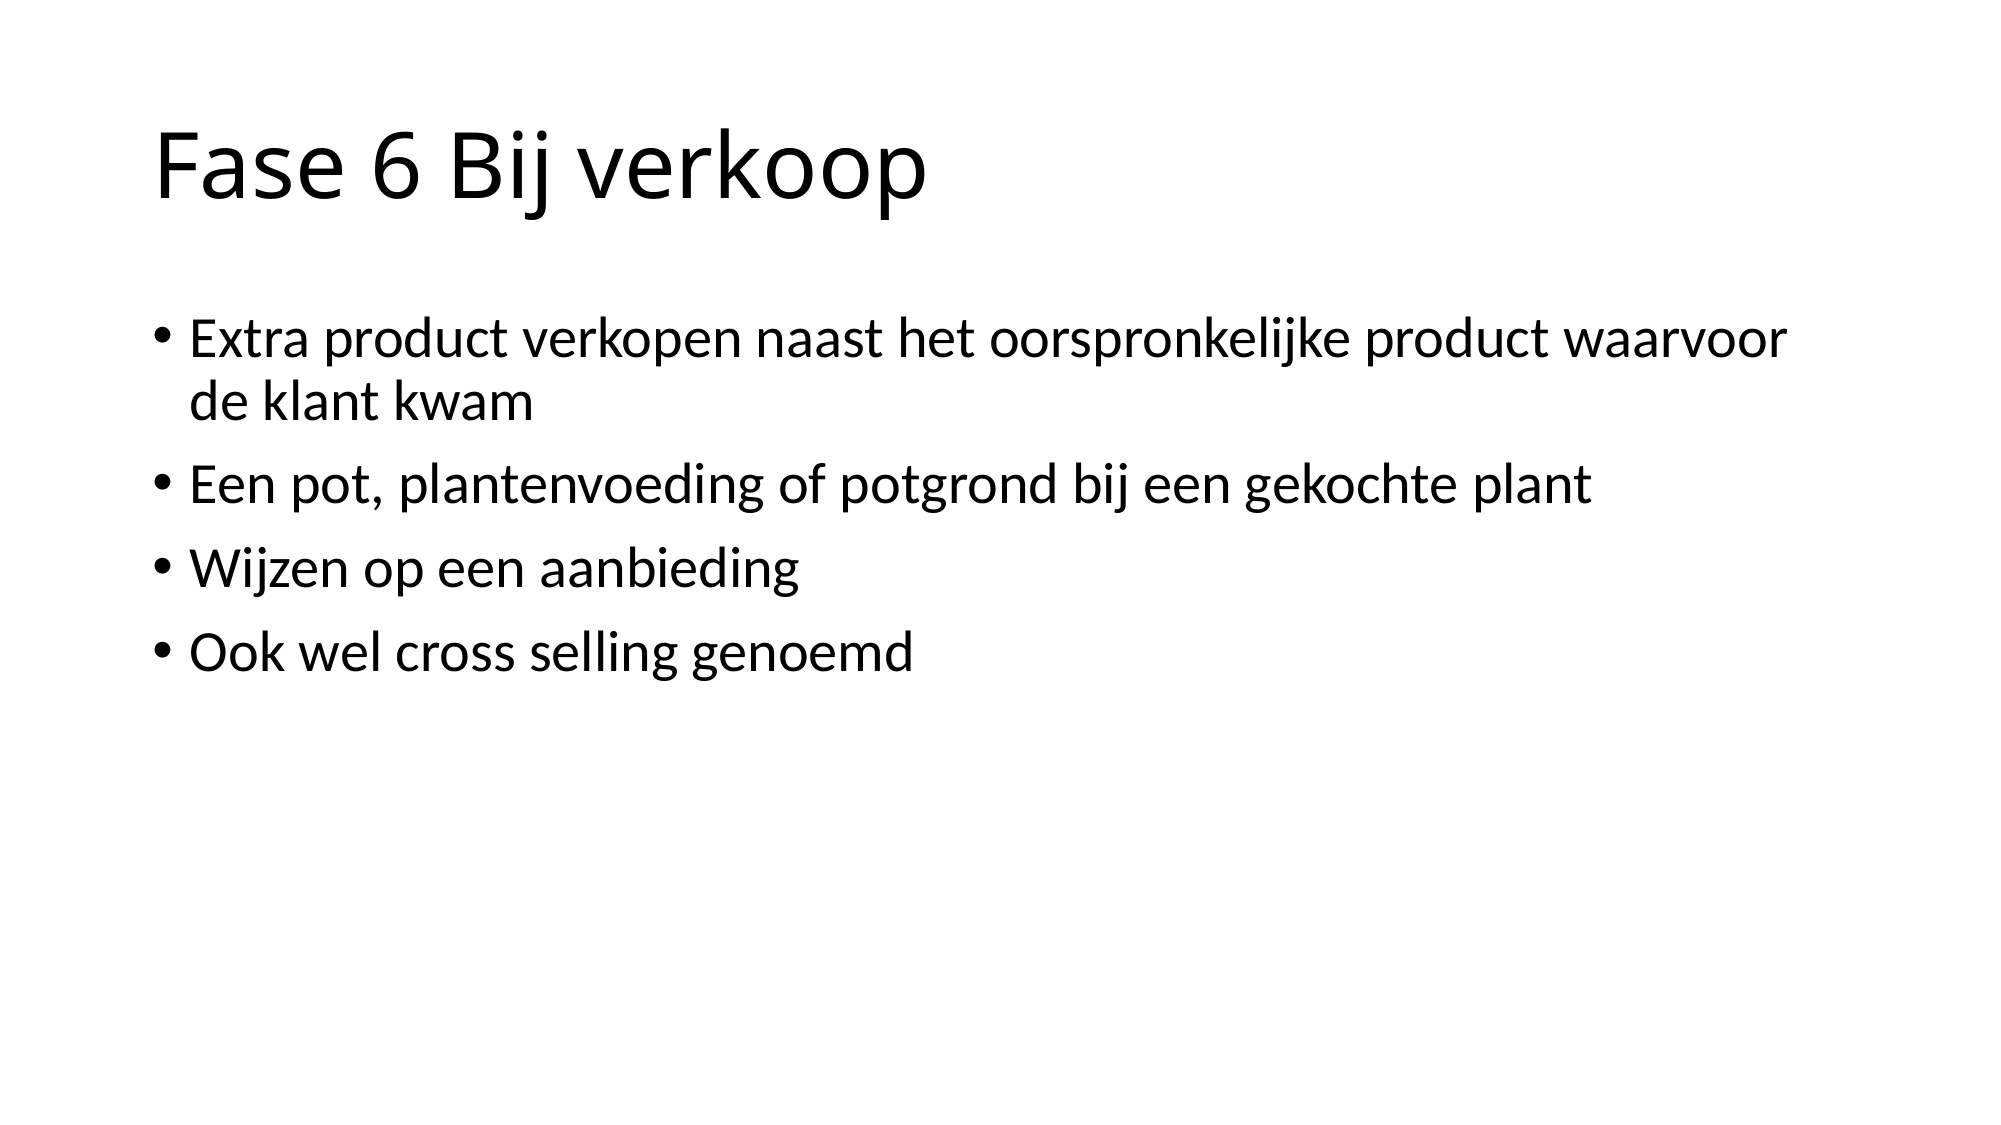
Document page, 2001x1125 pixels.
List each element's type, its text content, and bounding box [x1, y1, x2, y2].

title Fase 6 Bij verkoop [137, 59, 1863, 278]
list Extra product verkopen naast het oorspronkelijke product waarvoor de klant kwam Een pot, plantenvoeding of potgrond bij een gekochte plant Wijzen op een aanbieding Ook wel cross selling genoemd [137, 299, 1863, 1014]
